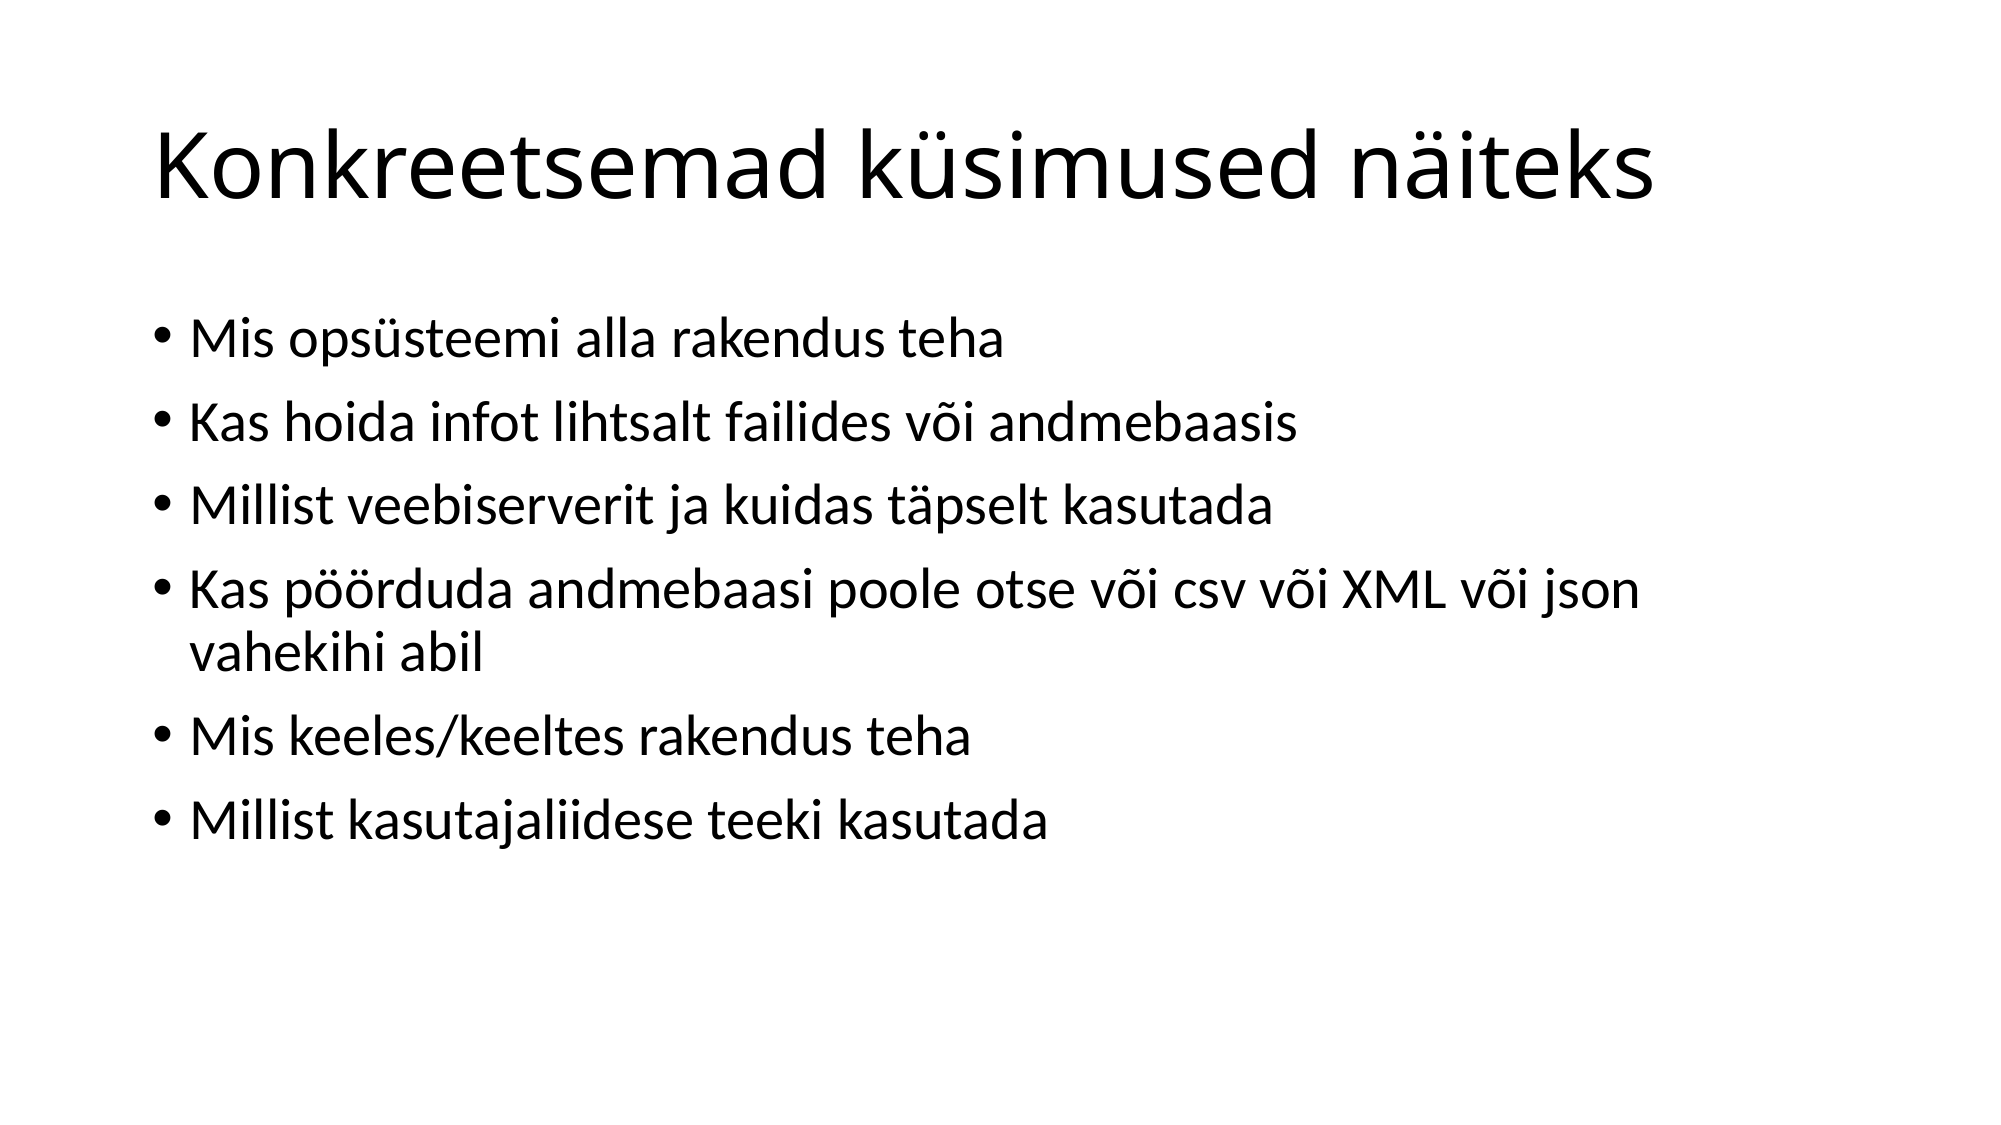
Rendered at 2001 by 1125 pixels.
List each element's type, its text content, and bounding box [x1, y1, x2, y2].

title Konkreetsemad küsimused näiteks [137, 59, 1863, 278]
list Mis opsüsteemi alla rakendus teha Kas hoida infot lihtsalt failides või andmebaasis Millist veebiserverit ja kuidas täpselt kasutada Kas pöörduda andmebaasi poole otse või csv või XML või json vahekihi abil Mis keeles/keeltes rakendus teha Millist kasutajaliidese teeki kasutada [137, 299, 1863, 1014]
